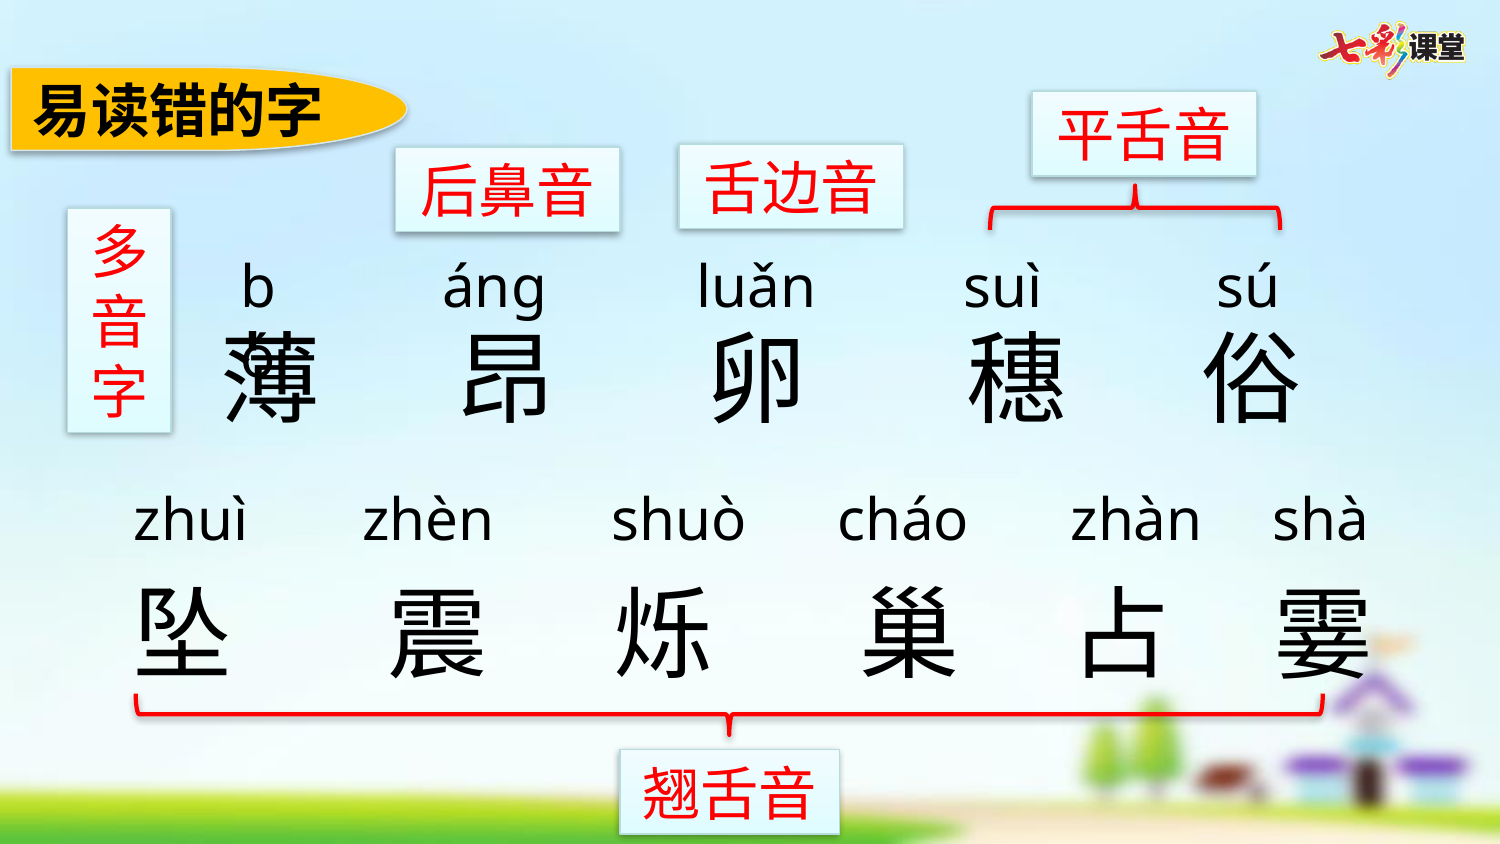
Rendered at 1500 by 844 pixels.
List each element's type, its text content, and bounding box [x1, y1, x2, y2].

text_box 震 [372, 563, 503, 691]
text_box luǎn [681, 241, 880, 327]
text_box 占 [1055, 563, 1186, 691]
text_box zhèn [347, 474, 510, 560]
text_box 多音字 [67, 207, 172, 433]
text_box ánɡ [427, 241, 570, 327]
text_box 烁 [598, 563, 729, 691]
text_box bó [225, 241, 325, 397]
text_box [132, 693, 1326, 739]
text_box 霎 [1258, 563, 1389, 698]
text_box 昂 [441, 308, 571, 443]
text_box 薄 [206, 308, 336, 443]
text_box 卵 [691, 327, 822, 443]
picture [0, 0, 1500, 844]
text_box 巢 [844, 563, 975, 691]
text_box zhàn [1055, 474, 1218, 560]
text_box 翘舌音 [619, 749, 840, 835]
text_box suì [949, 241, 1058, 327]
text_box [986, 182, 1284, 230]
text_box cháo [822, 474, 985, 560]
text_box zhuì [119, 474, 264, 560]
text_box 坠 [117, 563, 248, 698]
text_box 俗 [1186, 308, 1317, 443]
text_box 平舌音 [1031, 90, 1257, 177]
text_box sú [1201, 241, 1295, 327]
text_box 舌边音 [678, 143, 904, 229]
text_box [0, 67, 408, 152]
text_box 穗 [951, 308, 1082, 443]
text_box 后鼻音 [395, 146, 621, 232]
text_box shà [1257, 474, 1384, 560]
text_box shuò [597, 474, 762, 560]
